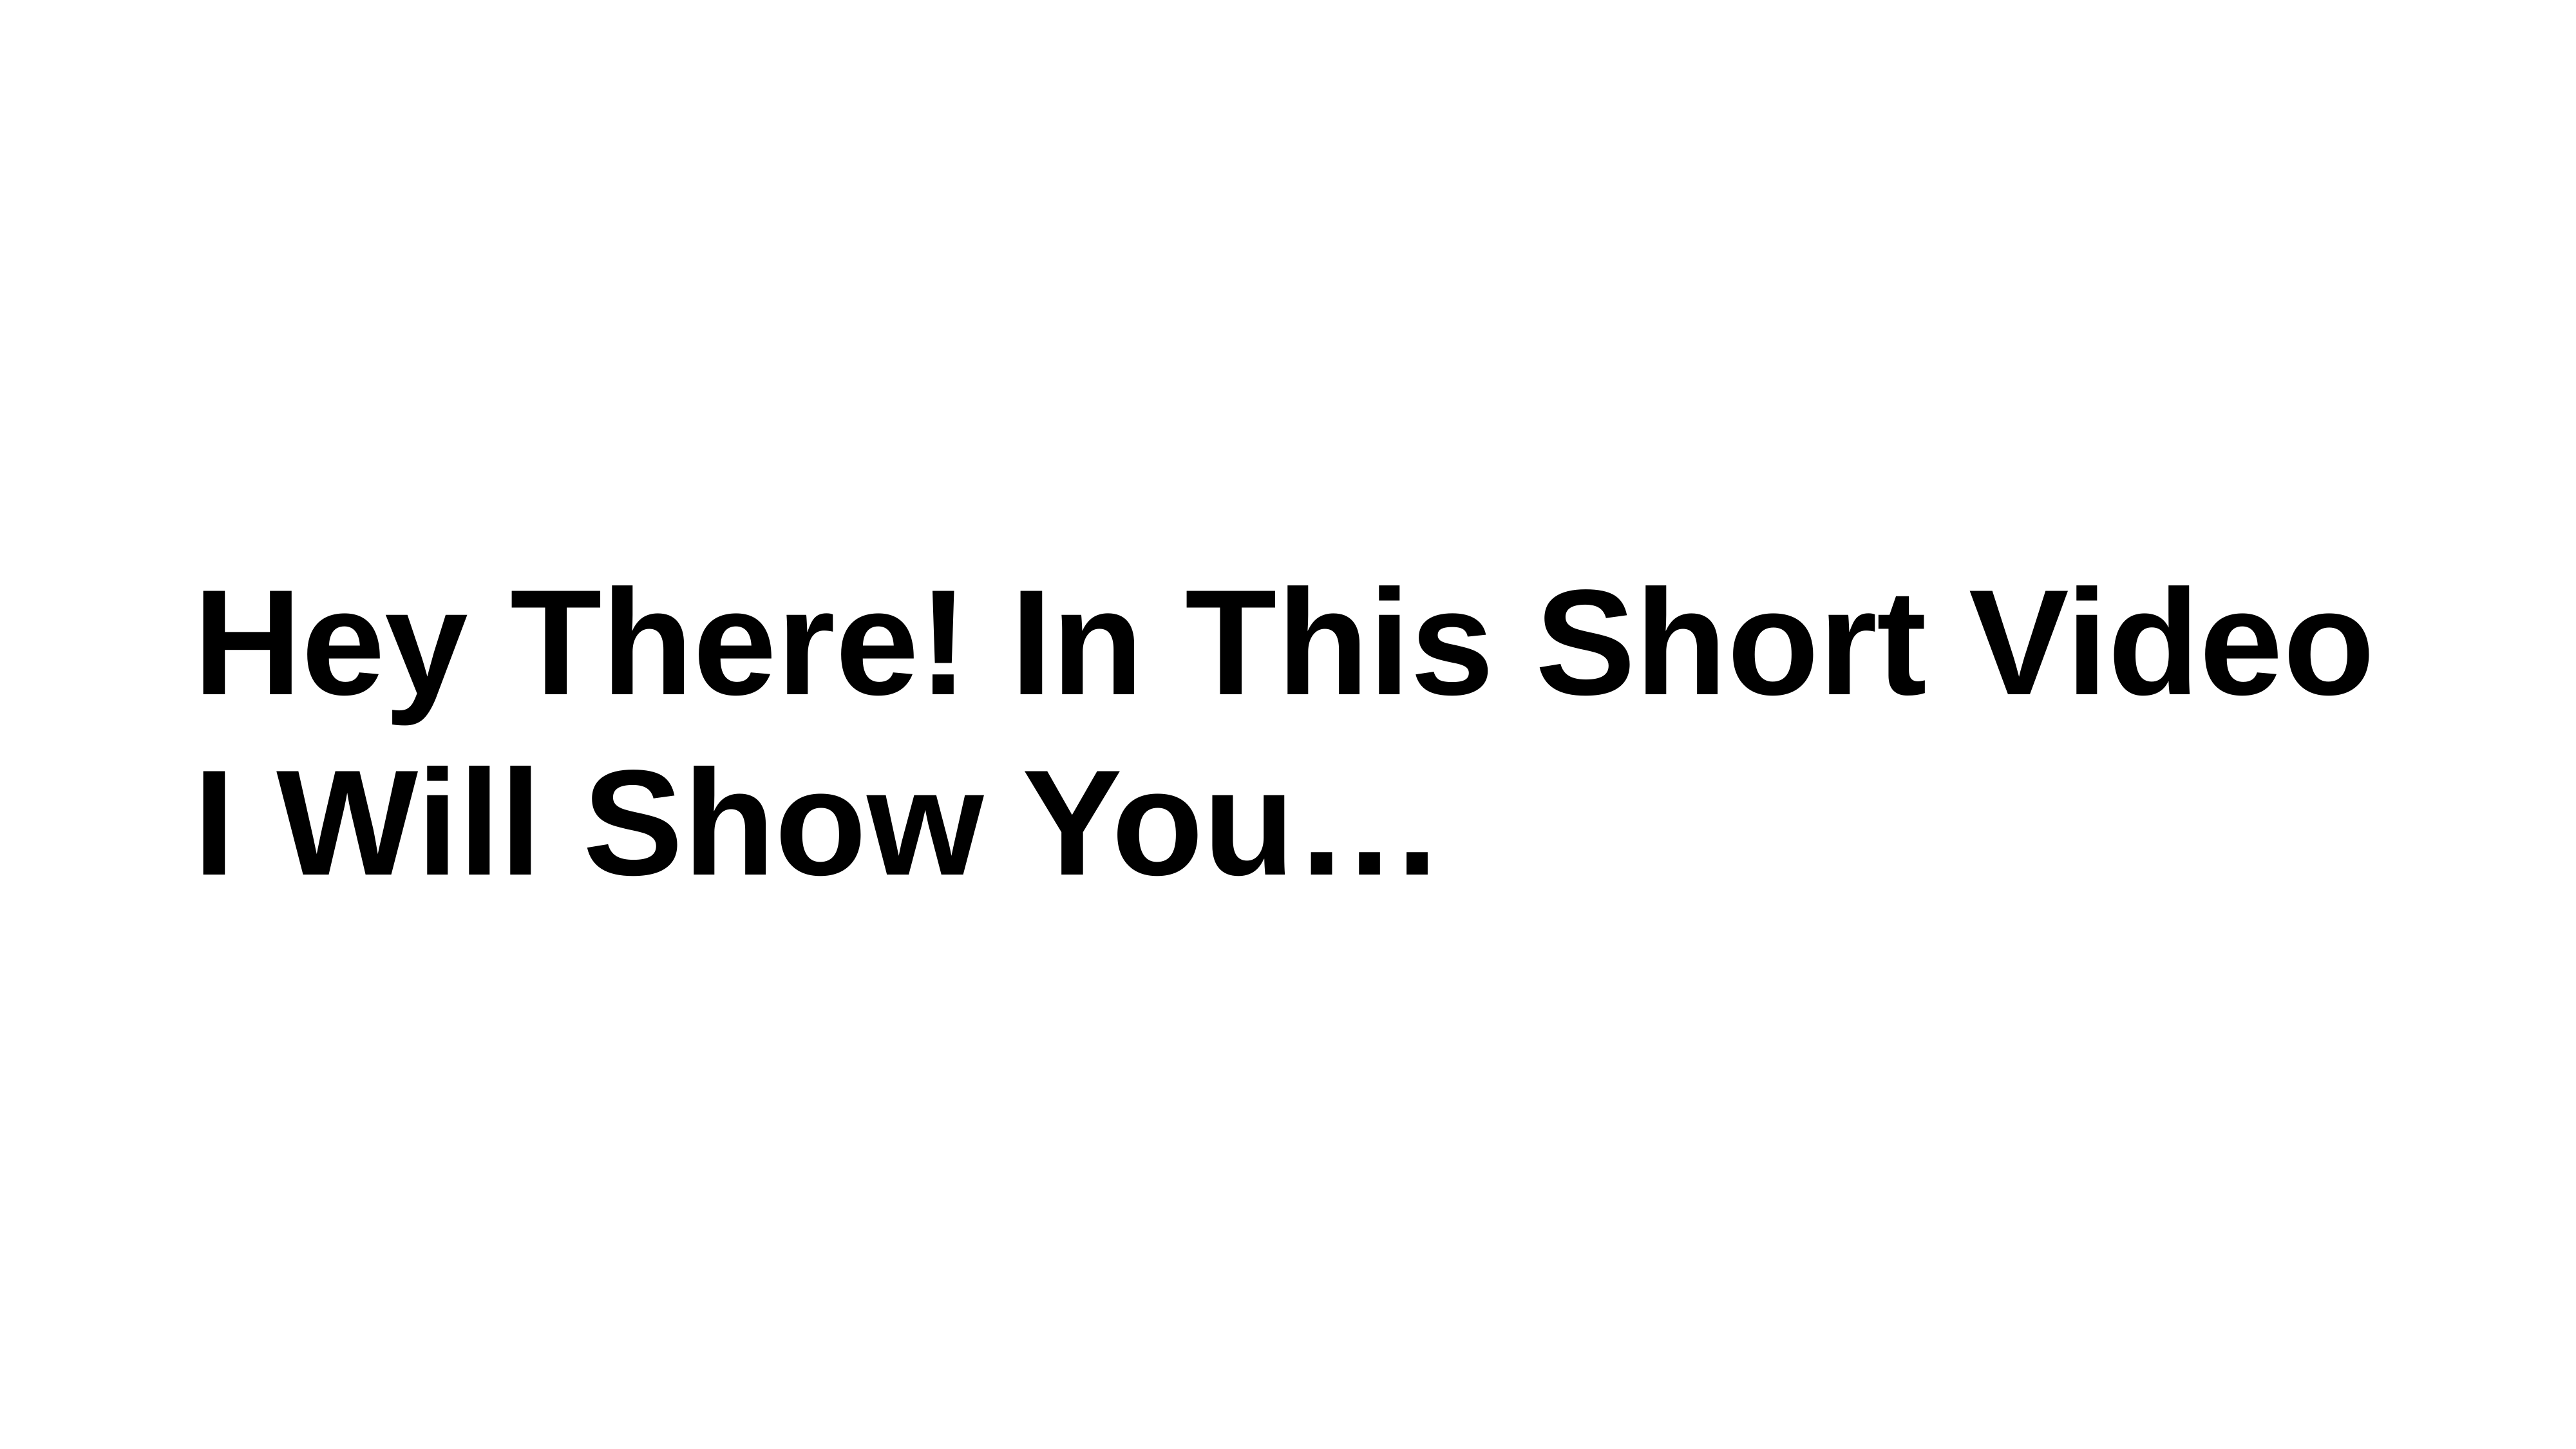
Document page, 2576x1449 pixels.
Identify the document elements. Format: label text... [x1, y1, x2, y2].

title Hey There! In This Short Video I Will Show You… [187, 478, 2389, 971]
